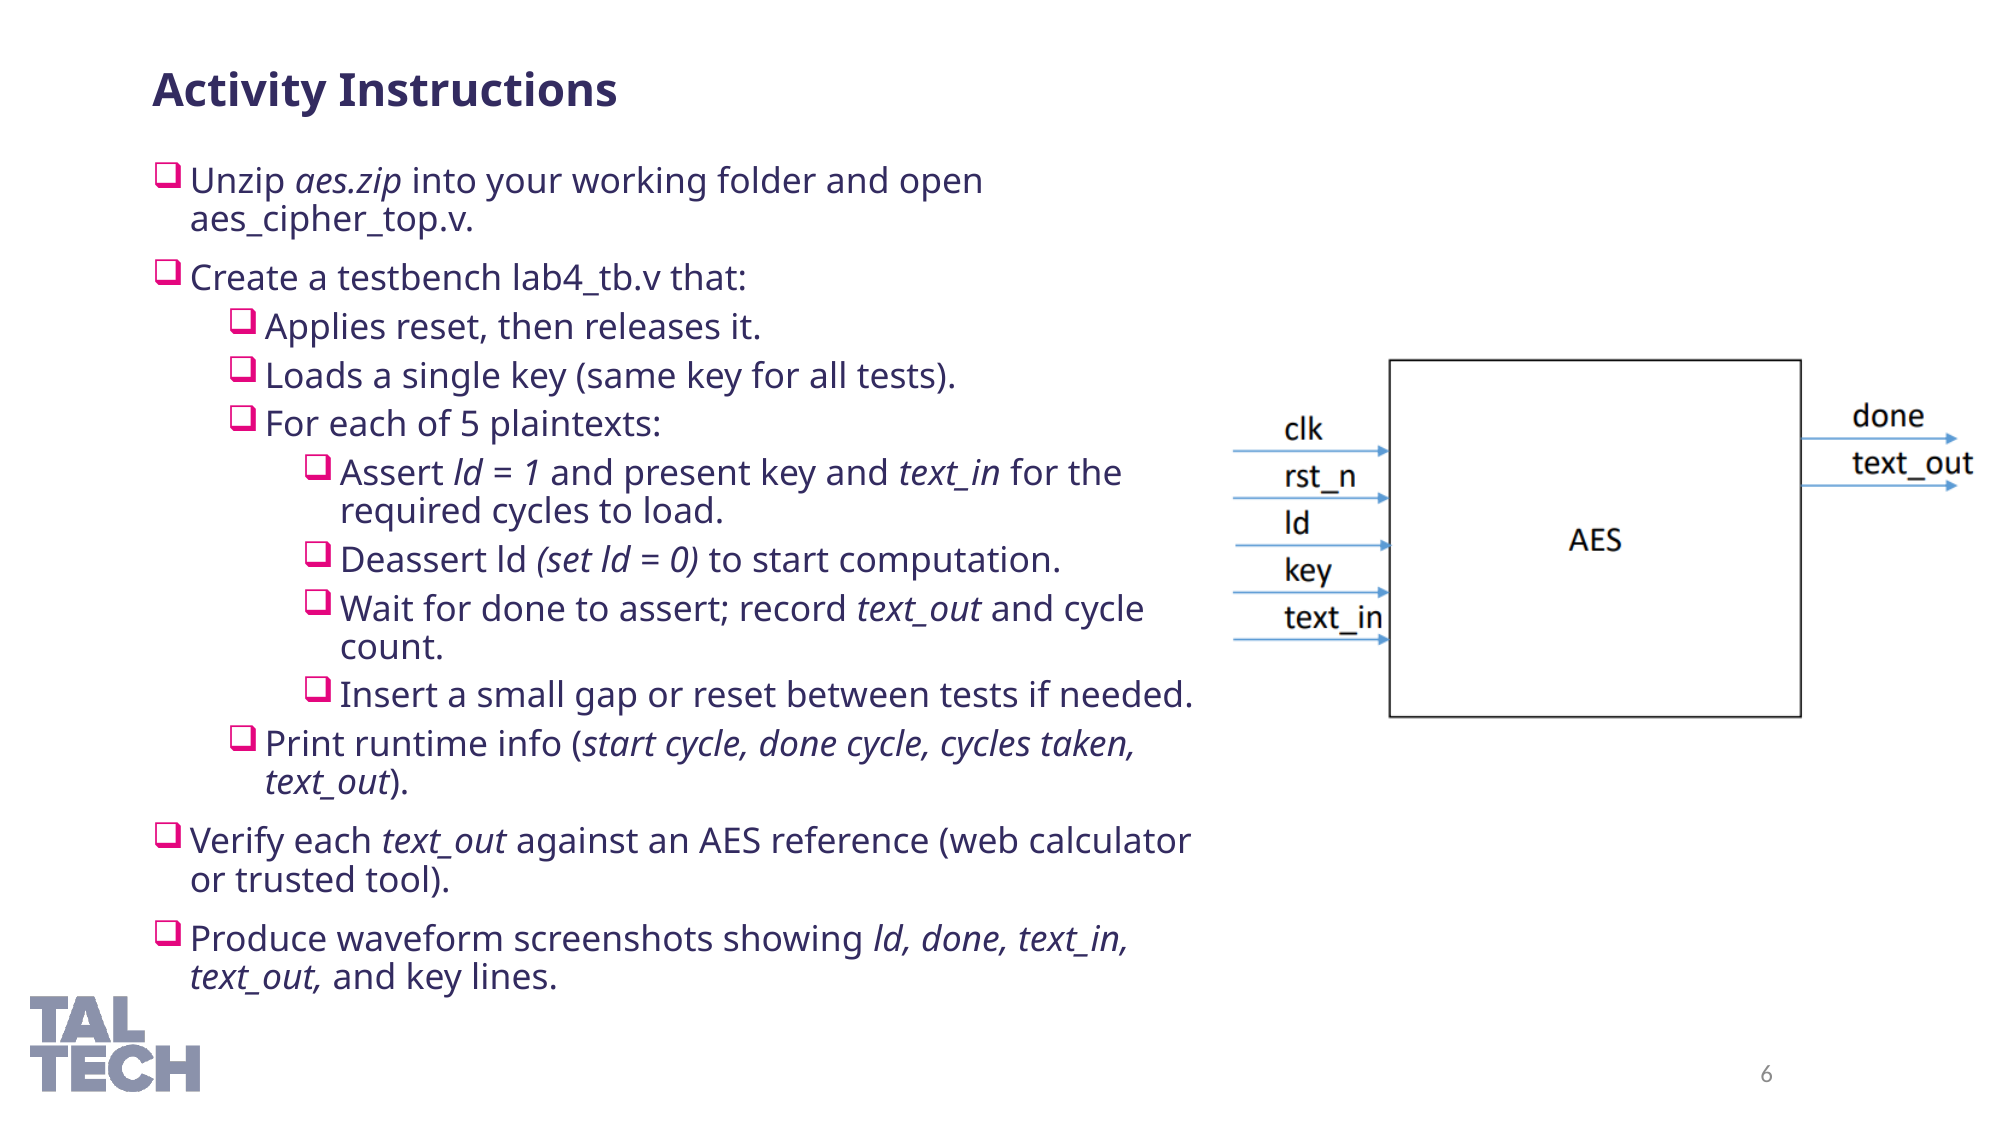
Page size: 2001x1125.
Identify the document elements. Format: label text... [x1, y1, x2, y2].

picture [25, 990, 204, 1097]
list Unzip aes.zip into your working folder and open aes_cipher_top.v. Create a testbench lab4_tb.v that: Applies reset, then releases it. Loads a single key (same key for all tests). For each of 5 plaintexts: Assert ld = 1 and present key and text_in for the required cycles to load. Deassert ld (set ld = 0) to start computation. Wait for done to assert; record text_out and cycle count. Insert a small gap or reset between tests if needed. Print runtime info (start cycle, done cycle, cycles taken, text_out). Verify each text_out against an AES reference (web calculator or trusted tool). Produce waveform screenshots showing ld, done, text_in, text_out, and key lines. [137, 155, 1226, 1014]
picture [1197, 272, 1990, 779]
title Activity Instructions [137, 59, 1863, 187]
slide_number 6 [1338, 1042, 1789, 1103]
